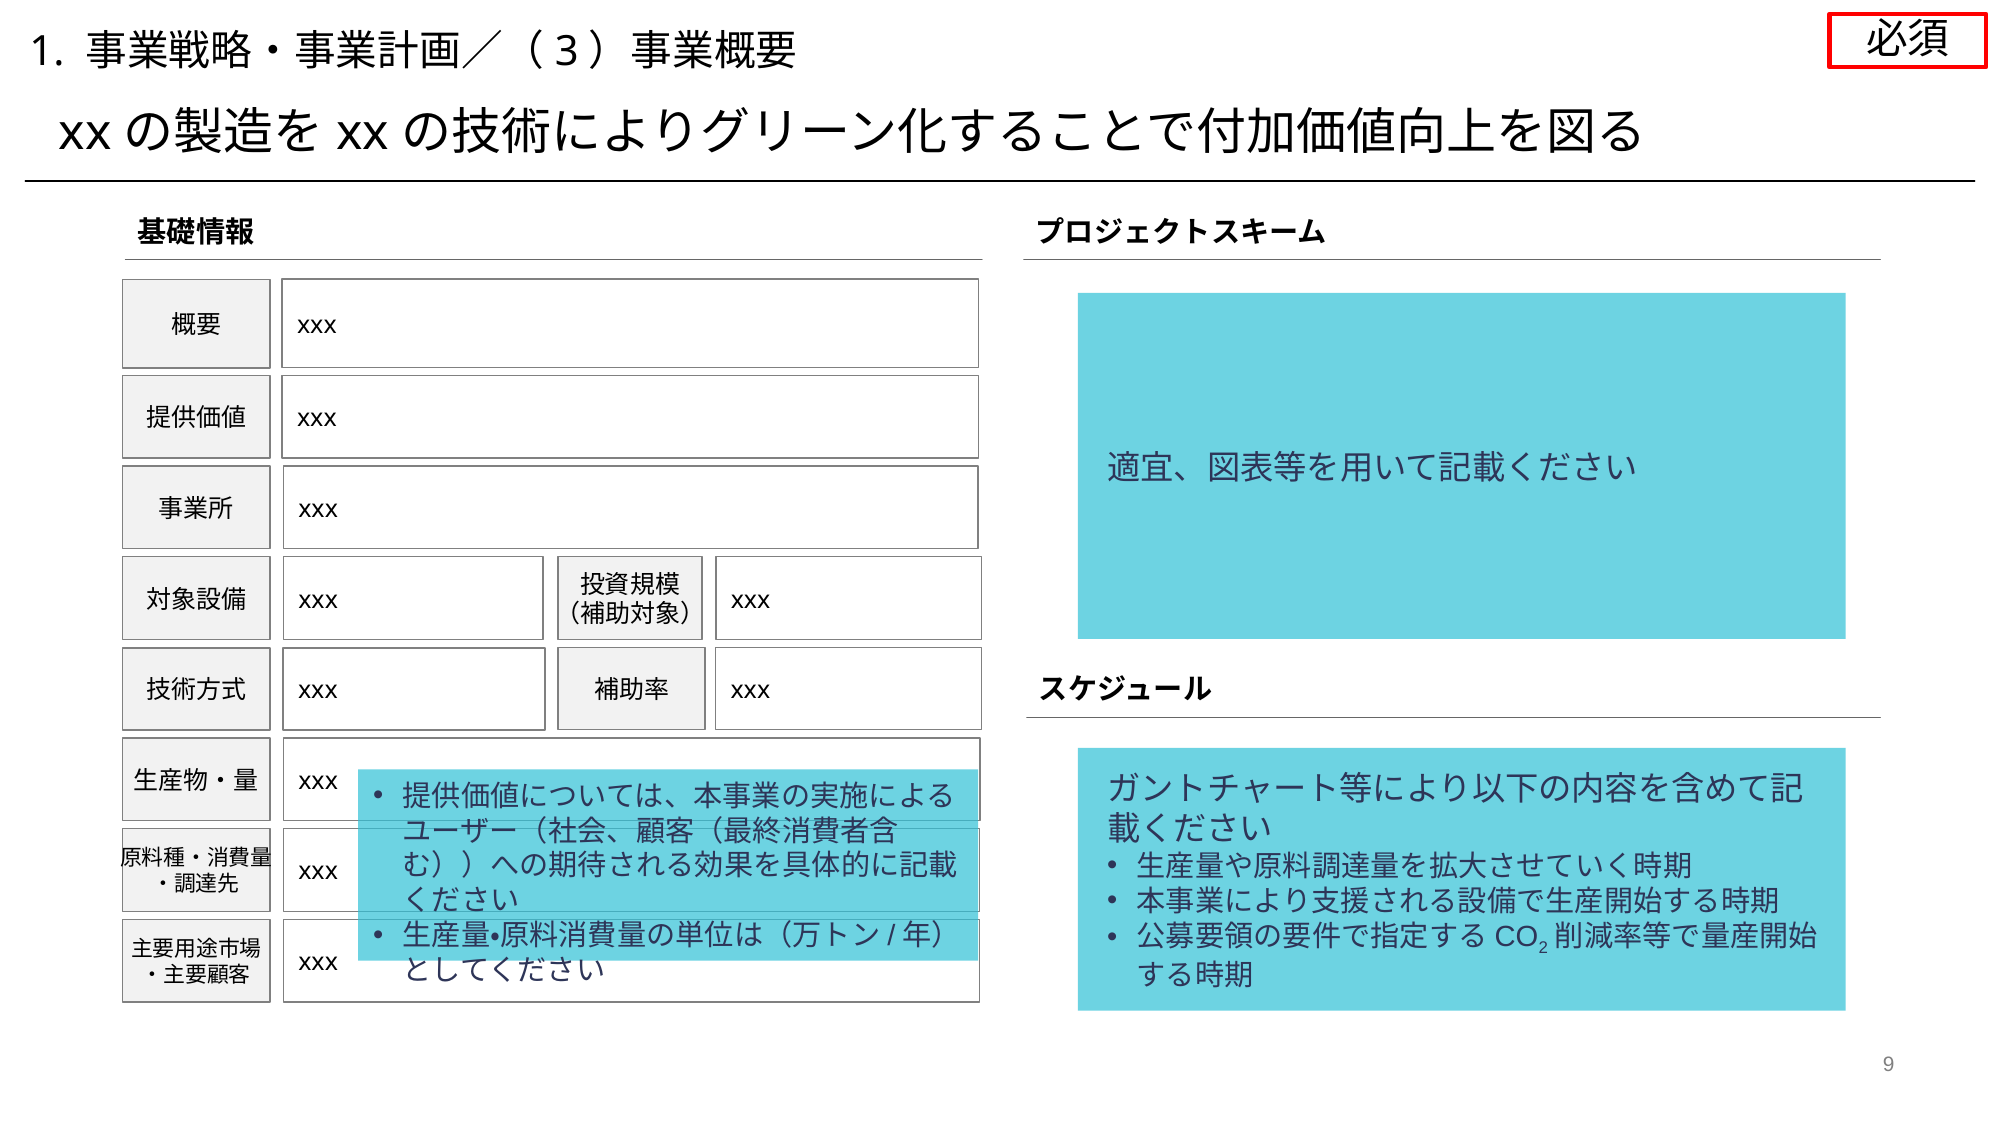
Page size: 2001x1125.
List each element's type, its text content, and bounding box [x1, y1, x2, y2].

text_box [122, 828, 980, 912]
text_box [122, 556, 982, 640]
text_box ガントチャート等により以下の内容を含めて記載ください 生産量や原料調達量を拡大させていく時期 本事業により支援される設備で生産開始する時期 公募要領の要件で指定するCO2削減率等で量産開始する時期 [1077, 747, 1846, 1011]
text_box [122, 919, 980, 1003]
text_box 1. 事業戦略・事業計画／（3）事業概要 [29, 29, 1802, 75]
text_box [122, 375, 979, 459]
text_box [122, 647, 982, 731]
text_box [122, 737, 980, 821]
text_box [122, 465, 979, 549]
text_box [122, 278, 979, 369]
text_box 適宜、図表等を用いて記載ください [1077, 292, 1846, 640]
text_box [1020, 200, 1881, 261]
text_box 必須 [1829, 13, 1986, 68]
text_box 提供価値については、本事業の実施によるユーザー（社会、顧客（最終消費者含む））への期待される効果を具体的に記載ください 生産量・原料消費量の単位は（万トン/年）としてください [357, 912, 979, 919]
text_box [122, 200, 983, 261]
text_box 提供価値については、本事業の実施によるユーザー（社会、顧客（最終消費者含む））への期待される効果を具体的に記載ください 生産量・原料消費量の単位は（万トン/年）としてください [357, 821, 979, 828]
text_box xxの製造をxxの技術によりグリーン化することで付加価値向上を図る [59, 106, 1904, 161]
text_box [1023, 658, 1881, 719]
